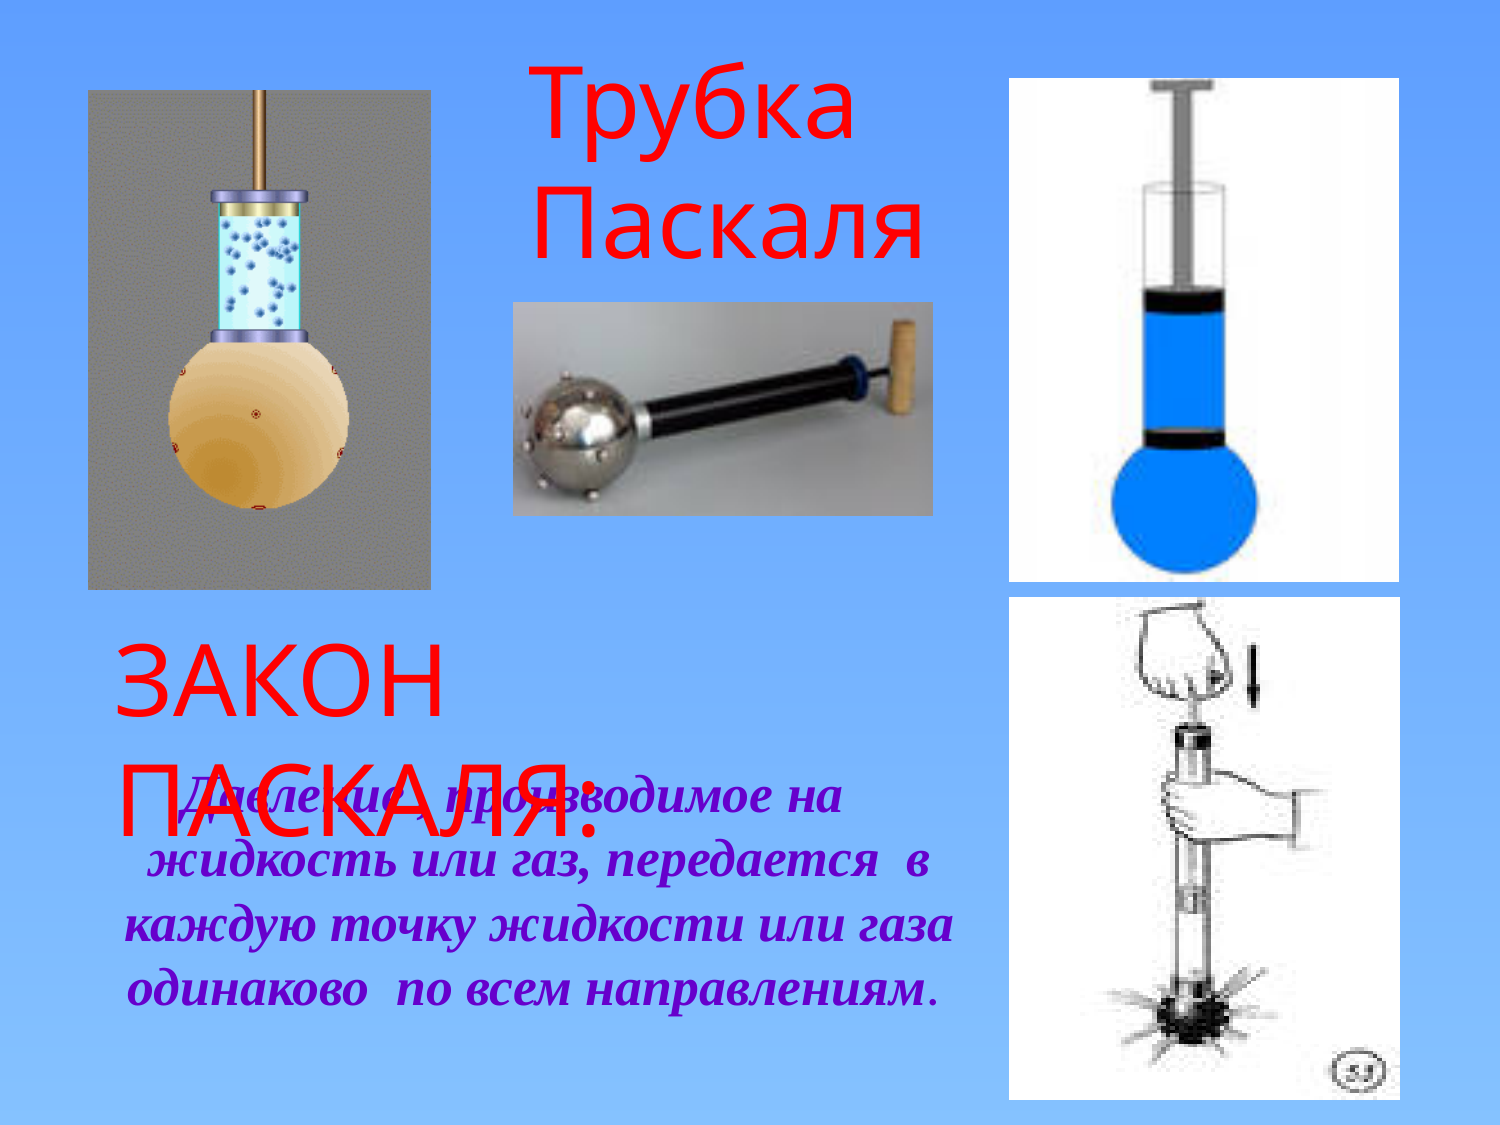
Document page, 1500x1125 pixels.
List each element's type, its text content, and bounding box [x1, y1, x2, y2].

text_box ЗАКОН ПАСКАЛЯ: [100, 609, 951, 865]
picture [1009, 597, 1400, 1100]
text_box Трубка Паскаля [514, 30, 944, 286]
picture [88, 89, 431, 590]
picture [513, 302, 933, 516]
picture [1009, 77, 1399, 582]
text_box Давление , производимое на жидкость или газ, передается в каждую точку жидкости или газа одинаково по всем направлениям. [53, 680, 975, 1084]
